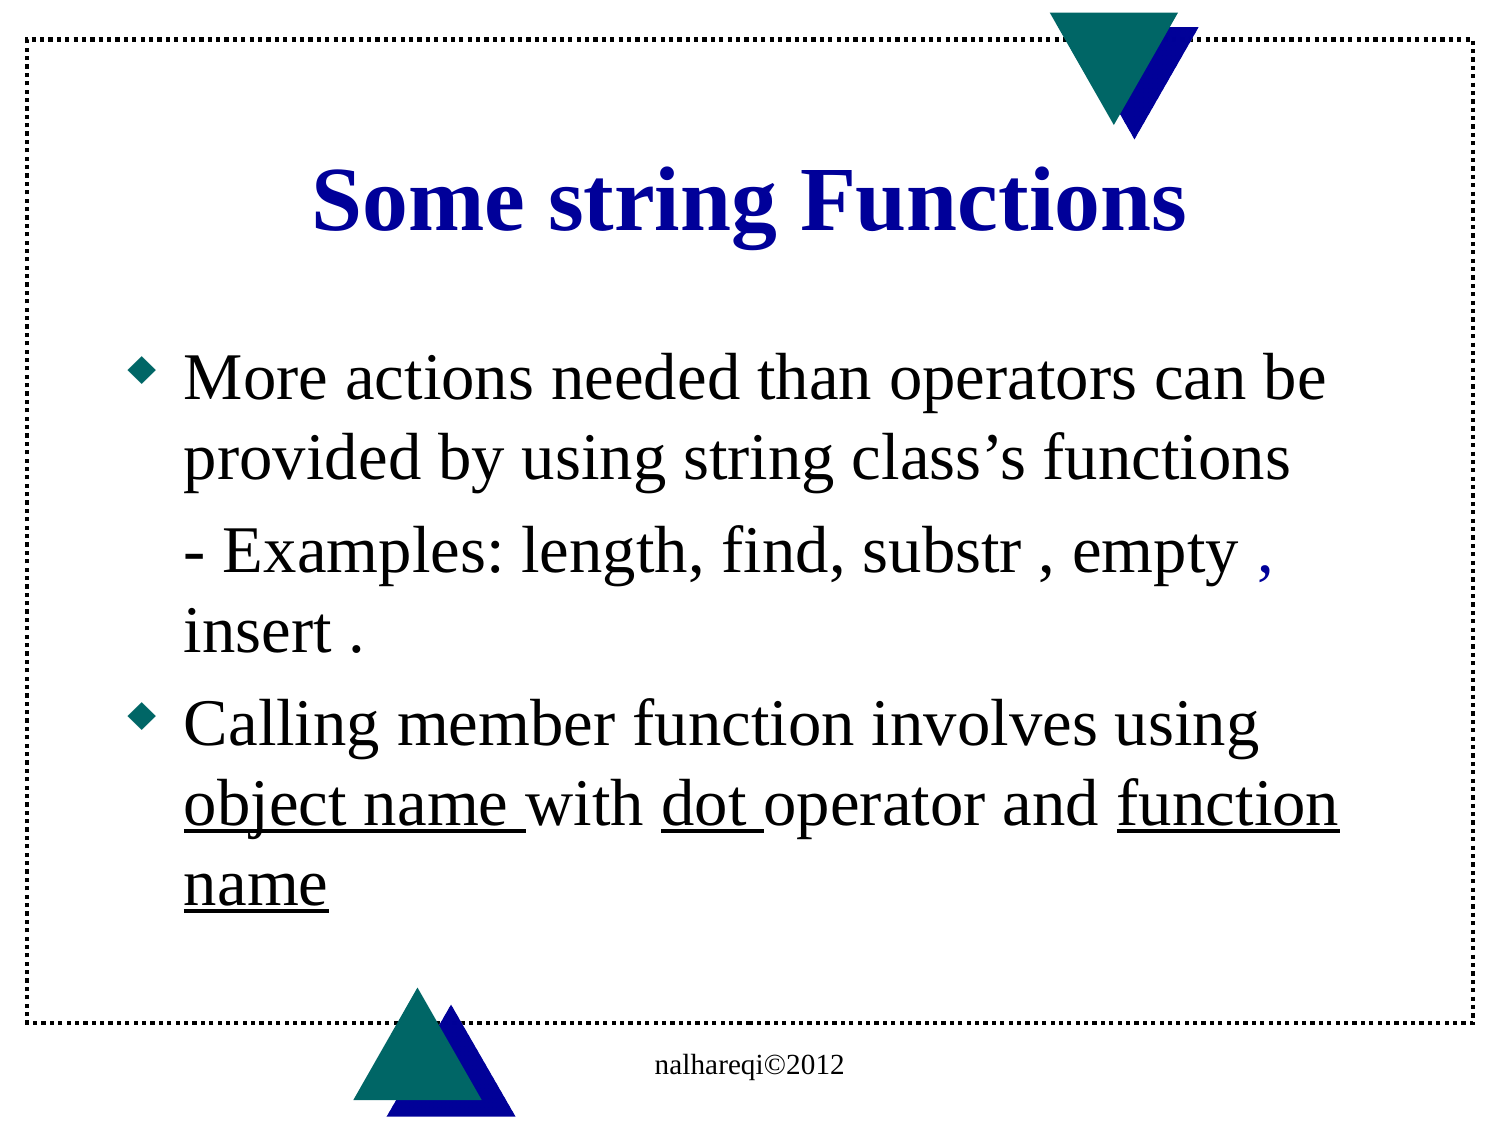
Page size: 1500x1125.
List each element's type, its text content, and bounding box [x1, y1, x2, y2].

footer nalhareqi©2012 [512, 1024, 988, 1101]
title Some string Functions [112, 99, 1388, 288]
list More actions needed than operators can be provided by using string class’s functions - Examples: length, find, substr , empty , insert . Calling member function involves using object name with dot operator and function name [112, 324, 1388, 1001]
